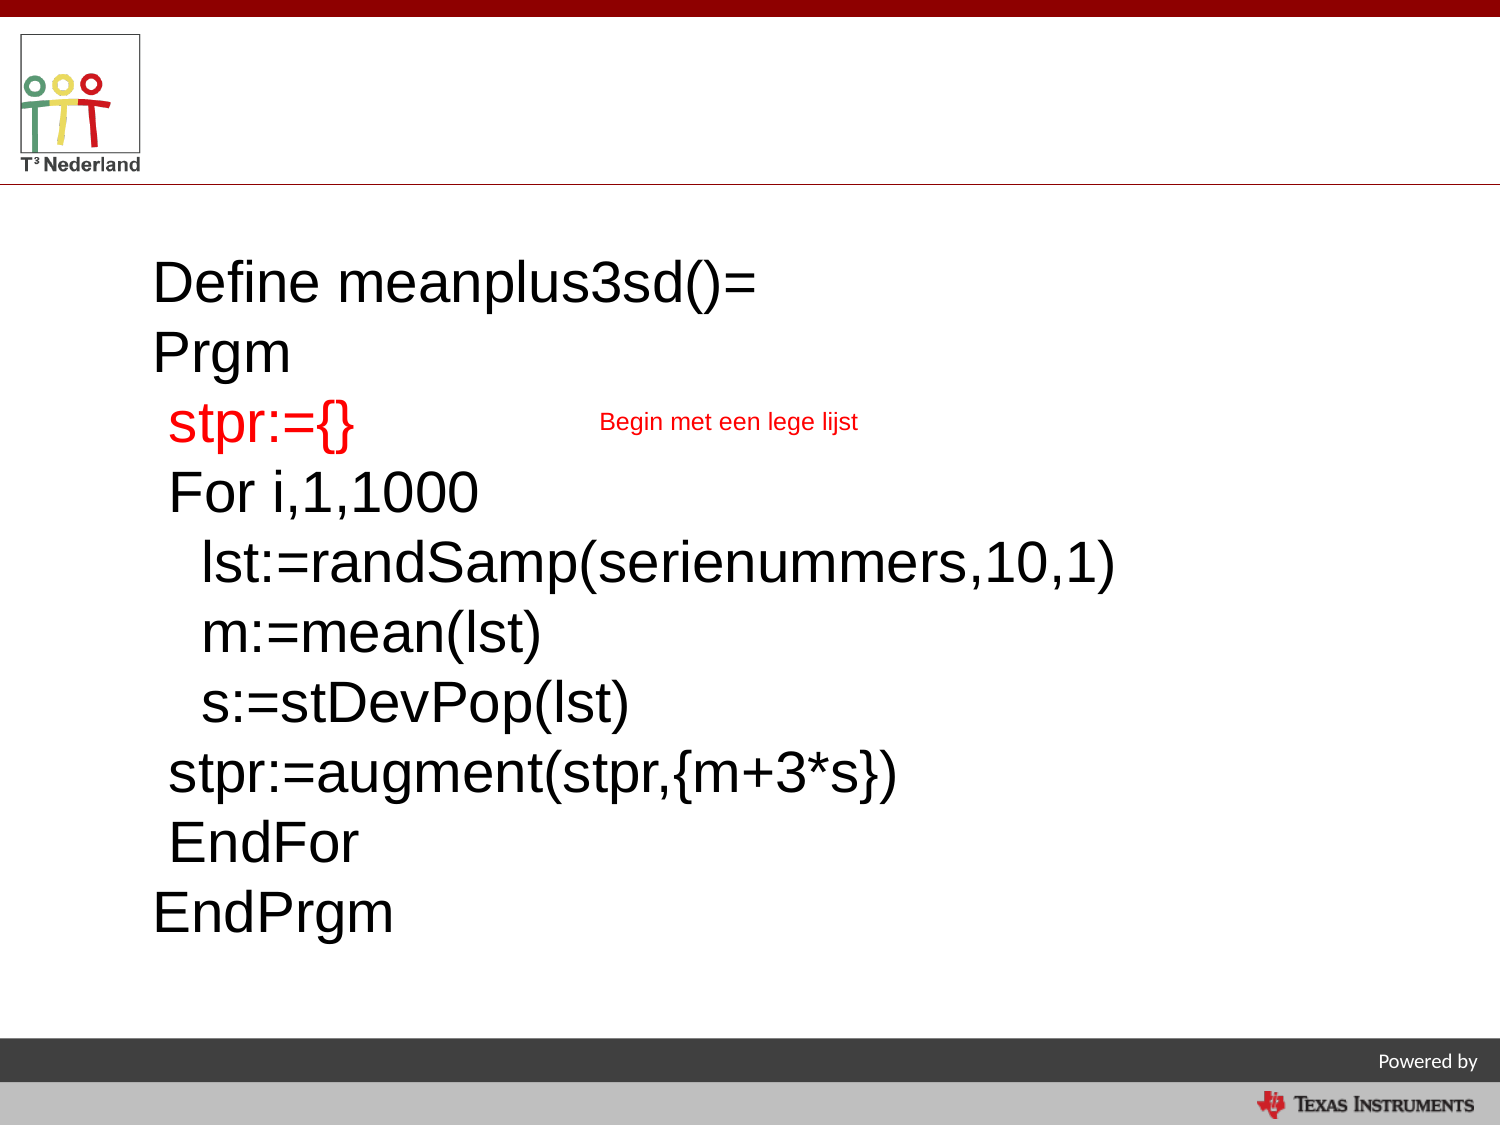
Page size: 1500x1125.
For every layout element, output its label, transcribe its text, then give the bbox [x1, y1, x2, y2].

text_box [0, 0, 1500, 19]
text_box Powered by [1363, 1040, 1493, 1081]
picture [1257, 1091, 1474, 1119]
text_box [0, 1036, 1500, 1084]
text_box [0, 1084, 1500, 1125]
picture [17, 31, 143, 173]
text_box Begin met een lege lijst [584, 398, 987, 444]
text_box Define meanplus3sd()= Prgm stpr:={} For i,1,1000 lst:=randSamp(serienummers,10,1) m:=mean(lst) s:=stDevPop(lst) stpr:=augment(stpr,{m+3*s}) EndFor EndPrgm [138, 236, 1296, 952]
